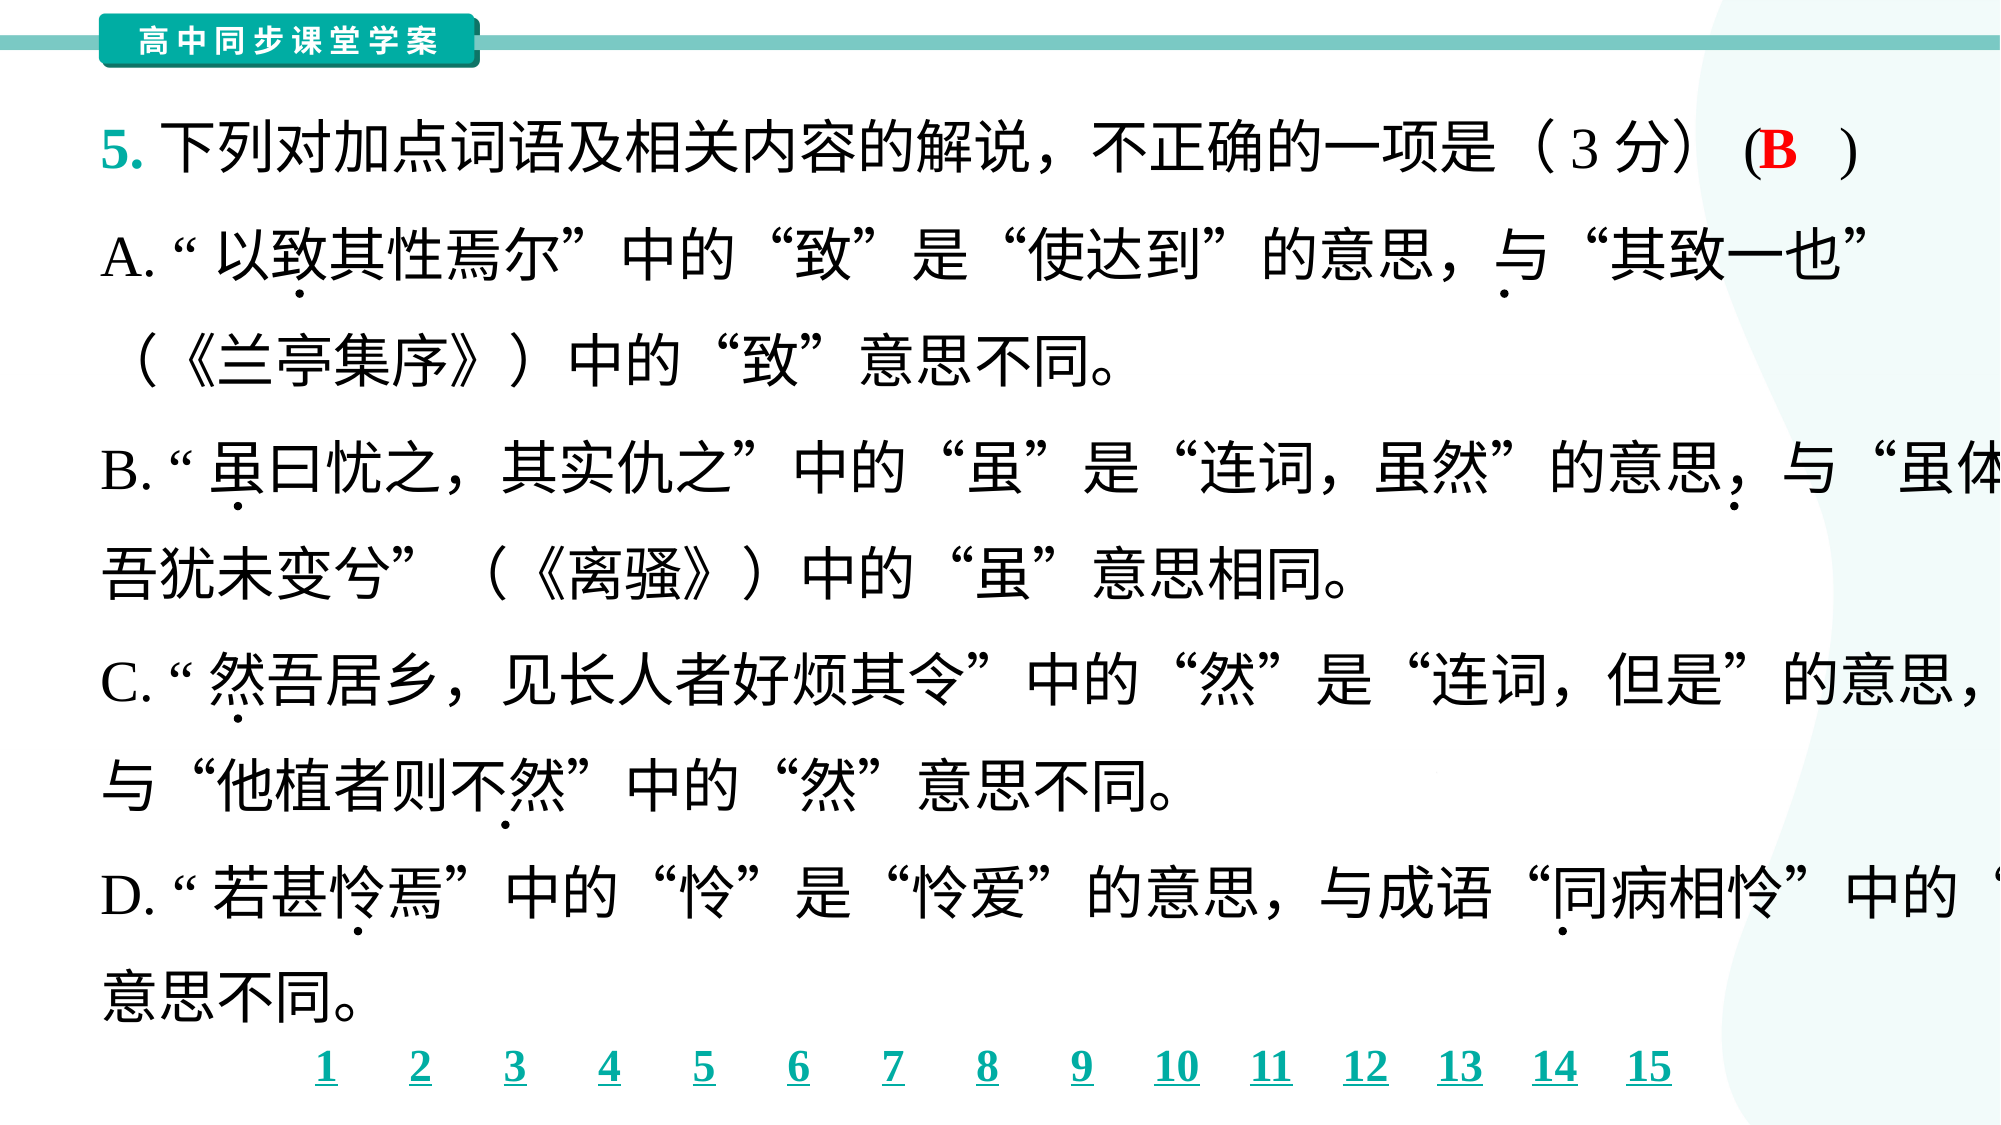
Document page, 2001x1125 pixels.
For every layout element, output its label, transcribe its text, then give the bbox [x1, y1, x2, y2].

text_box [501, 820, 510, 830]
text_box [1730, 501, 1739, 511]
text_box [233, 714, 243, 723]
text_box [233, 501, 243, 511]
text_box 5.下列对加点词语及相关内容的解说，不正确的一项是（3分）( ) [100, 76, 1737, 169]
picture [0, 0, 2000, 1125]
text_box B [1737, 75, 1819, 169]
text_box [353, 926, 363, 936]
text_box [1500, 289, 1509, 298]
text_box [1558, 926, 1567, 936]
text_box [295, 289, 304, 298]
text_box 5.下列对加点词语及相关内容的解说，不正确的一项是（3分）( ) [1819, 76, 1899, 169]
text_box A. “以致其性焉尔”中的“致”是“使达到”的意思，与“其致一也” （《兰亭集序》）中的“致”意思不同。 B. “虽曰忧之，其实仇之”中的“虽”是“连词，虽然”的意思，与“虽体解 吾犹未变兮”（《离骚》）中的“虽”意思相同。 C. “然吾居乡，见长人者好烦其令”中的“然”是“连词，但是”的意思， 与“他植者则不然”中的“然”意思不同。 D. “若甚怜焉”中的“怜”是“怜爱”的意思，与成语“同病相怜”中的“怜” 意思不同。 [100, 182, 1899, 1019]
